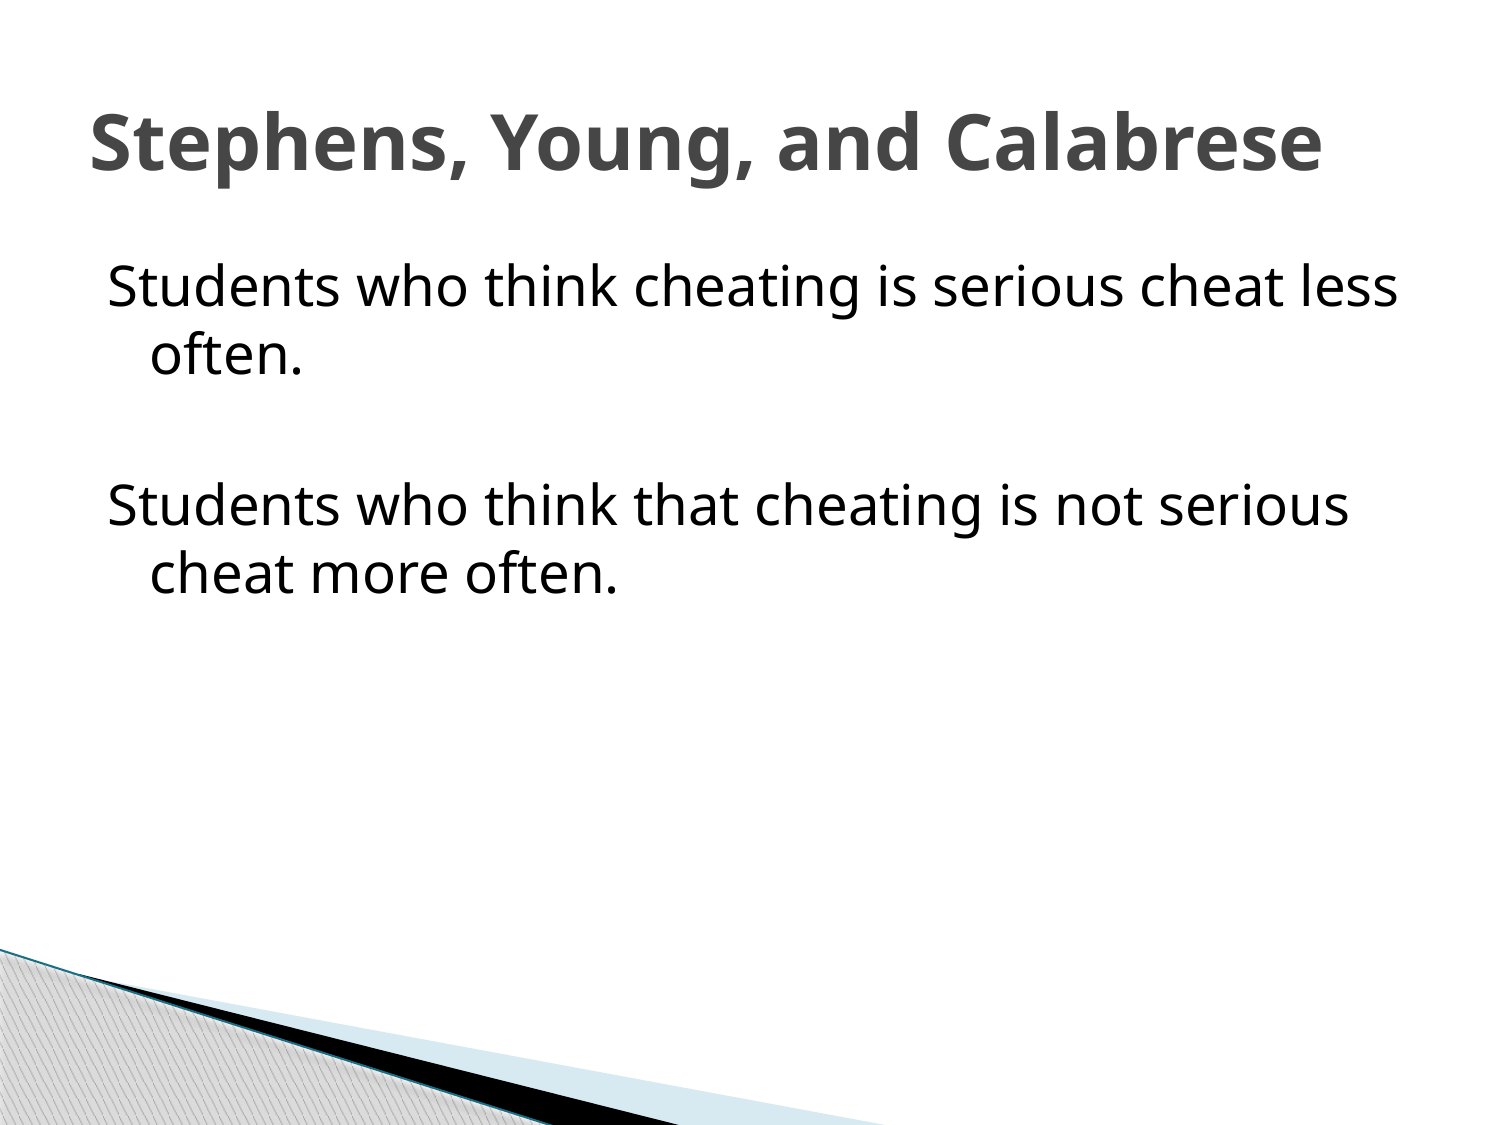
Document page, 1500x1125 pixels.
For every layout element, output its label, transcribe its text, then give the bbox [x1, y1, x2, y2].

title Stephens, Young, and Calabrese [75, 45, 1425, 233]
list Students who think cheating is serious cheat less often. Students who think that cheating is not serious cheat more often. [75, 243, 1425, 986]
